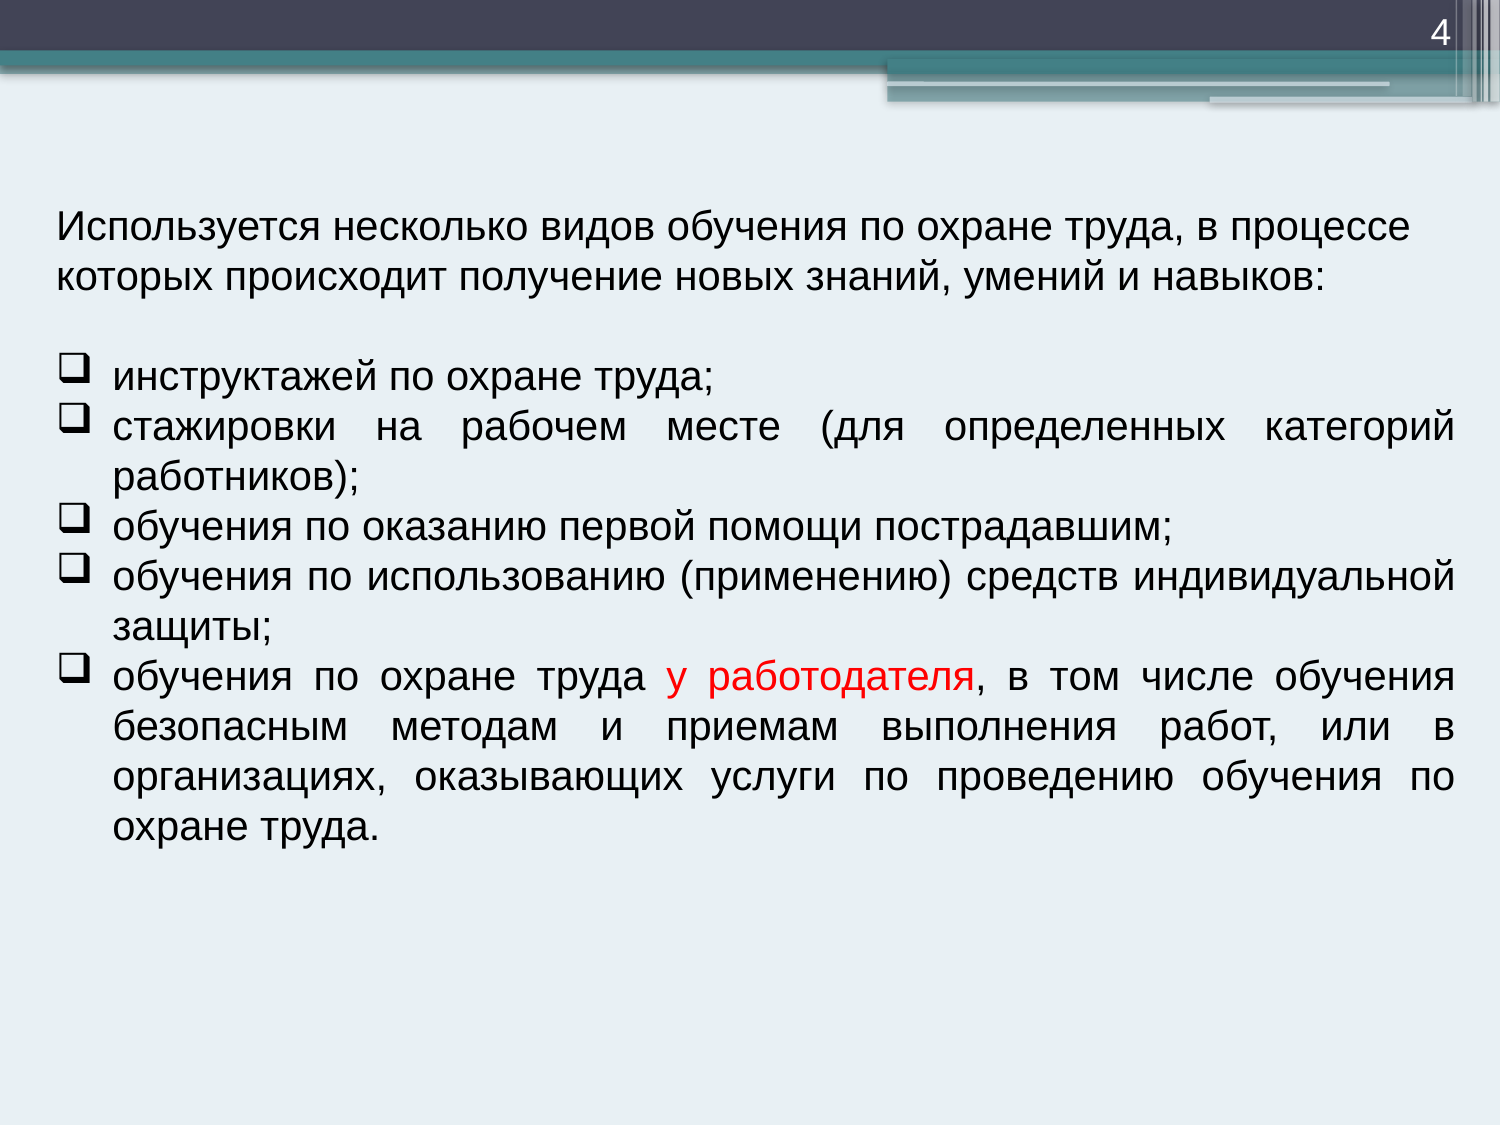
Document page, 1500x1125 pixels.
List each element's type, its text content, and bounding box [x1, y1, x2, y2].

slide_number 4 [1341, 0, 1466, 61]
text_box Используется несколько видов обучения по охране труда, в процессе которых происходит получение новых знаний, умений и навыков: инструктажей по охране труда; стажировки на рабочем месте (для определенных категорий работников); обучения по оказанию первой помощи пострадавшим; обучения по использованию (применению) средств индивидуальной защиты; обучения по охране труда у работодателя, в том числе обучения безопасным методам и приемам выполнения работ, или в организациях, оказывающих услуги по проведению обучения по охране труда. [41, 191, 1471, 857]
